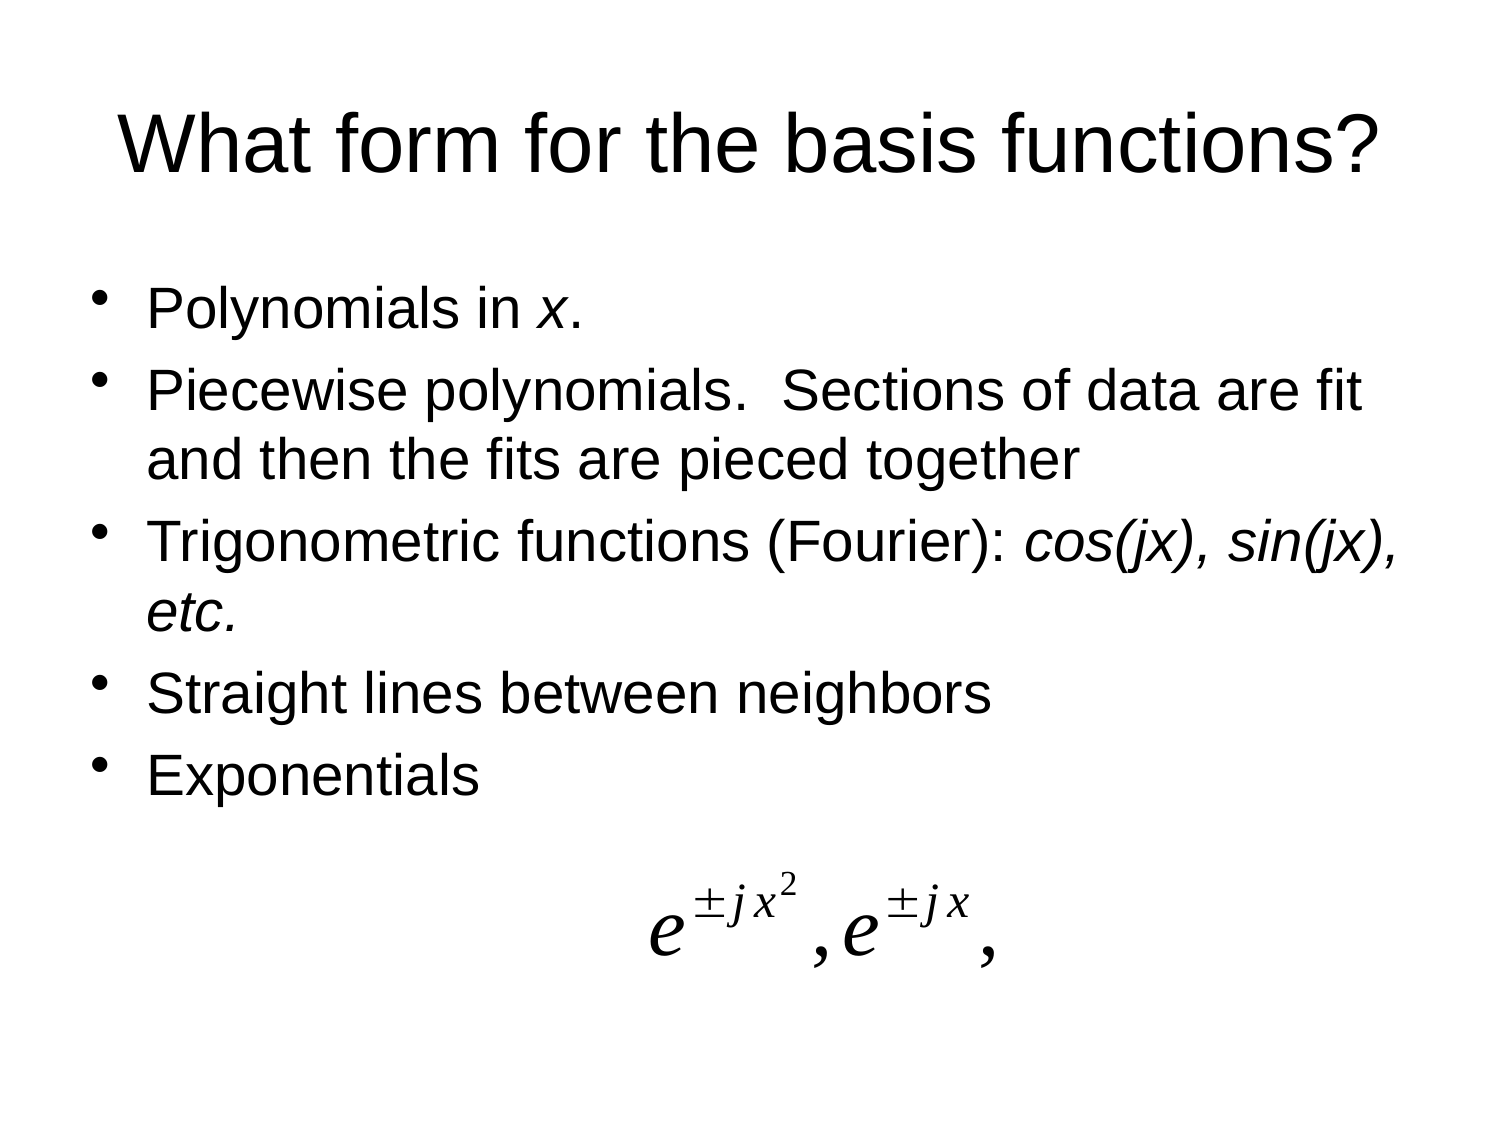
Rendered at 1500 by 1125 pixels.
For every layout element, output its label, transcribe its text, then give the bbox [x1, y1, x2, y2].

list Polynomials in x. Piecewise polynomials. Sections of data are fit and then the fits are pieced together Trigonometric functions (Fourier): cos(jx), sin(jx), etc. Straight lines between neighbors Exponentials [74, 262, 1426, 1006]
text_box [637, 849, 1013, 992]
title What form for the basis functions? [74, 44, 1426, 233]
